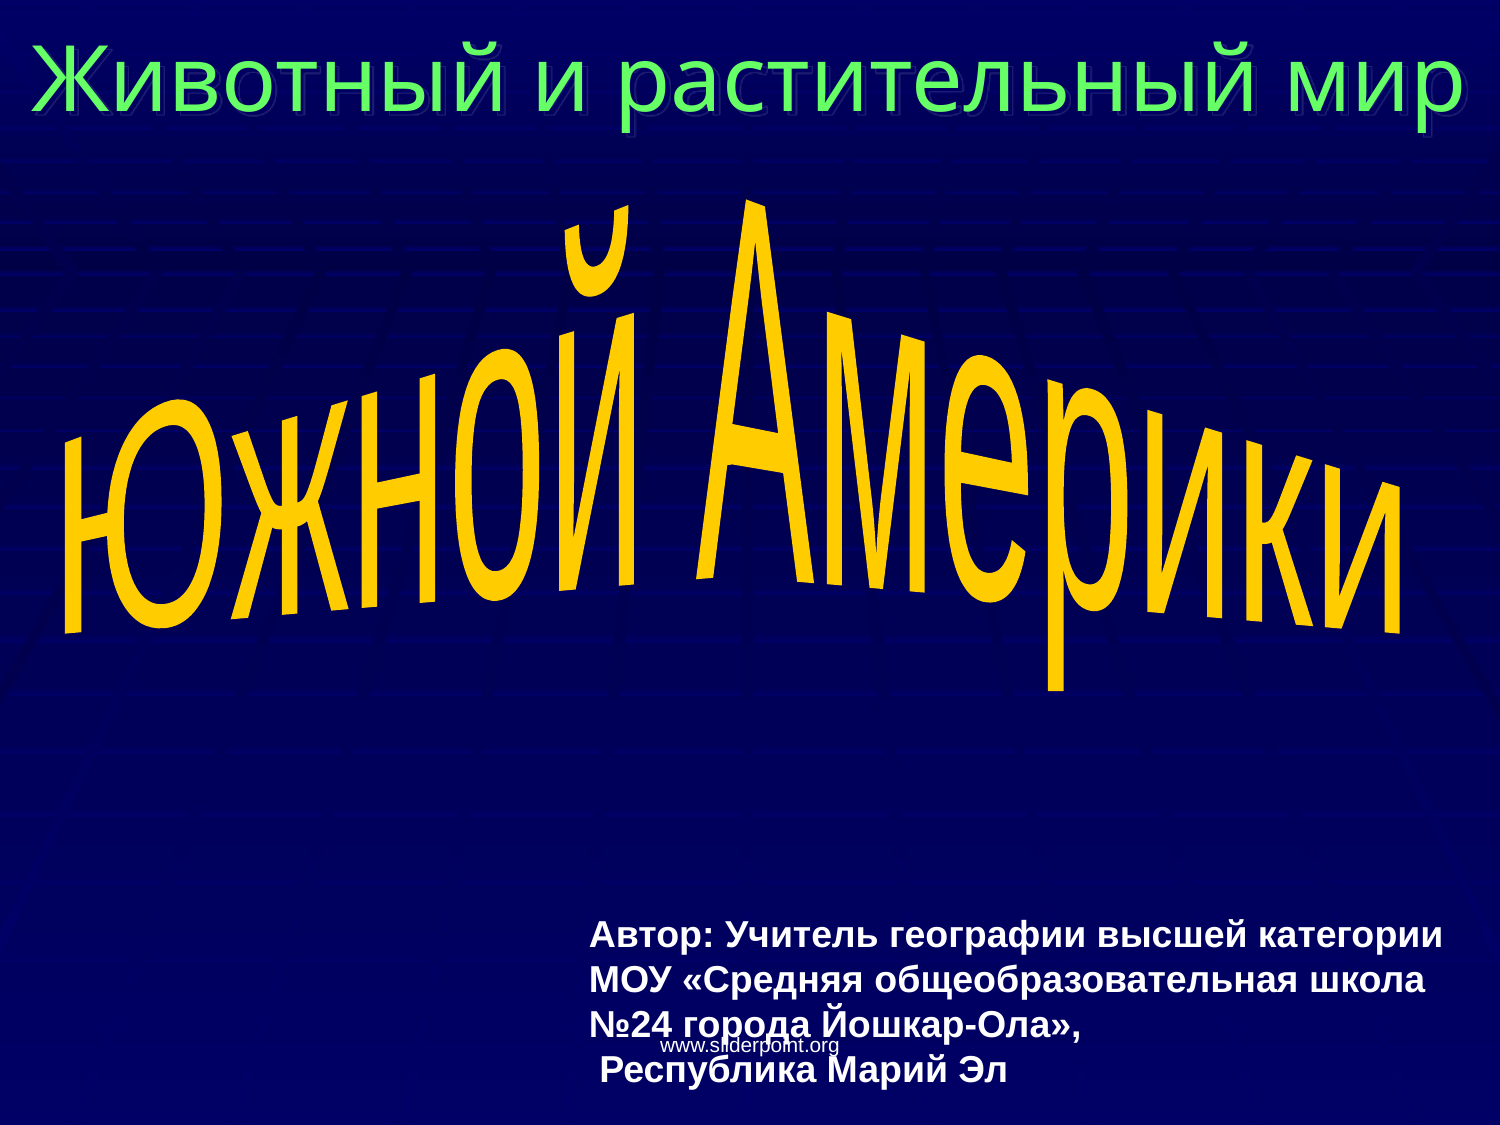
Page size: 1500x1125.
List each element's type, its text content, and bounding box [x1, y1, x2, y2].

footer www.sliderpoint.org [512, 1023, 988, 1103]
text_box Автор: Учитель географии высшей категории МОУ «Средняя общеобразовательная школа №24 города Йошкар-Ола», Республика Марий Эл [574, 902, 1500, 1098]
subtitle Животный и растительный мир [0, 0, 1500, 138]
